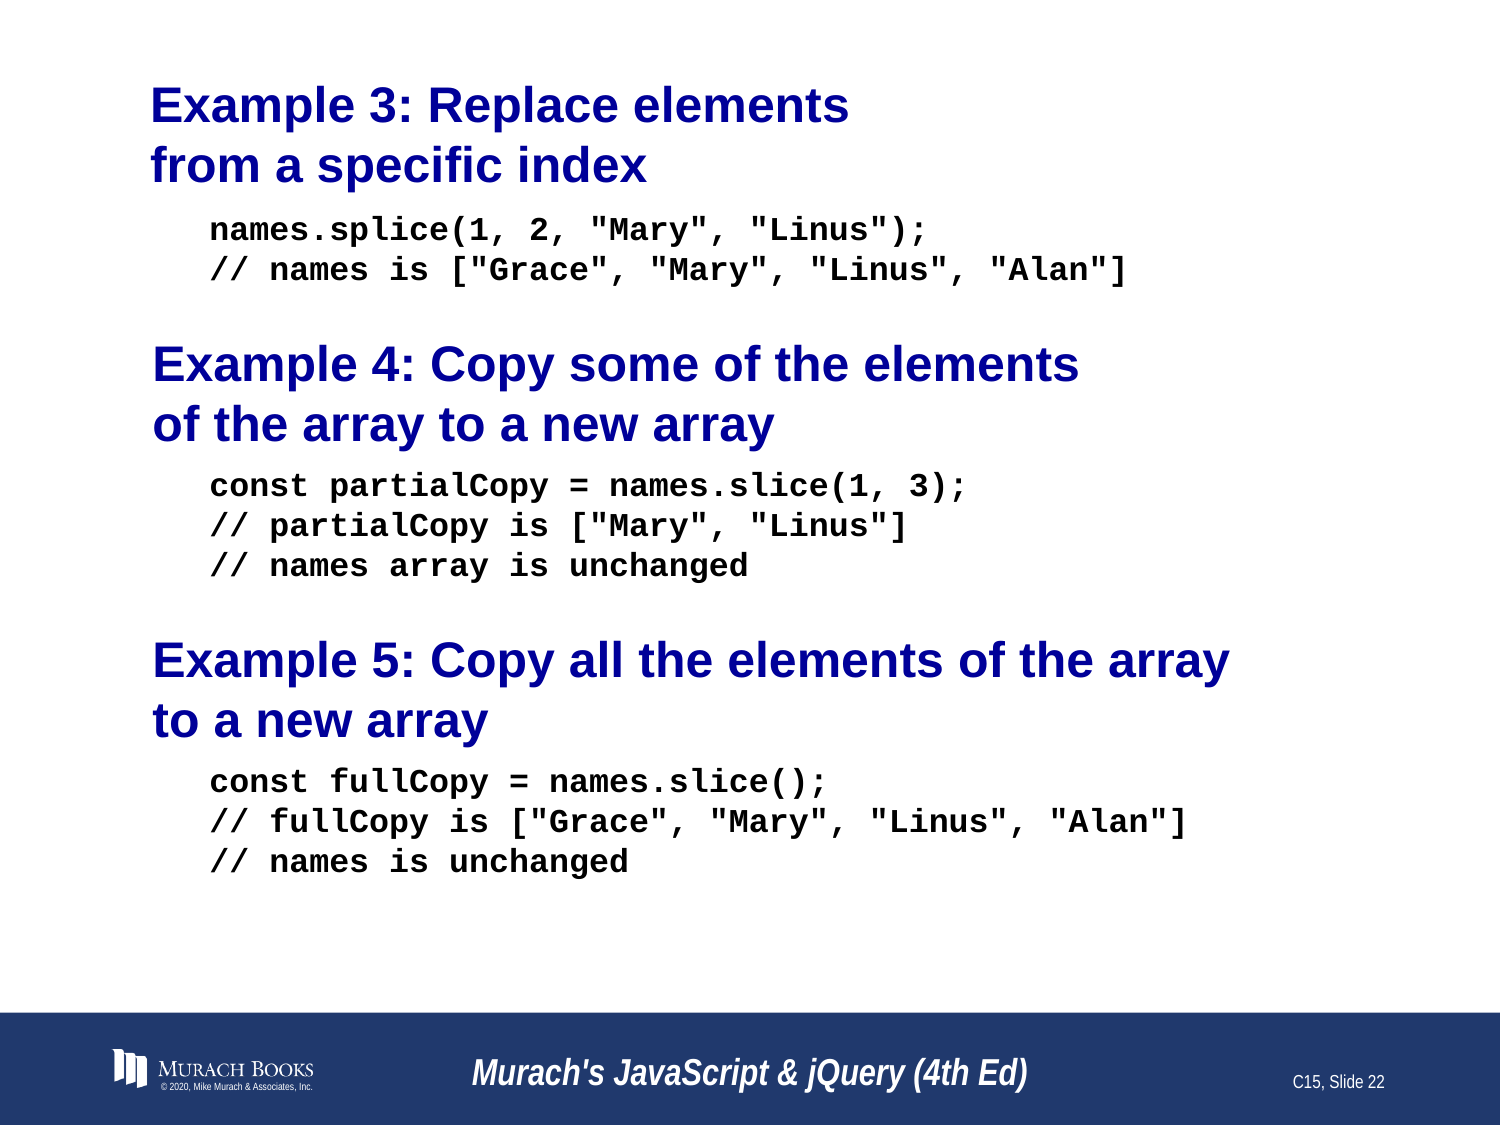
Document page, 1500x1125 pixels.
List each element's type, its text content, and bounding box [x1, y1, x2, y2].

slide_number C15, Slide 22 [1087, 1025, 1400, 1100]
title Example 3: Replace elements from a specific index [150, 72, 1350, 194]
list names.splice(1, 2, "Mary", "Linus"); // names is ["Grace", "Mary", "Linus", "Alan"] Example 4: Copy some of the elements of the array to a new array const partialCopy = names.slice(1, 3); // partialCopy is ["Mary", "Linus"] // names array is unchanged Example 5: Copy all the elements of the array to a new array const fullCopy = names.slice(); // fullCopy is ["Grace", "Mary", "Linus", "Alan"] // names is unchanged [137, 200, 1350, 1000]
footer © 2020, Mike Murach & Associates, Inc. [12, 1025, 463, 1100]
slide_number Murach's JavaScript & jQuery (4th Ed) [463, 1025, 1050, 1100]
